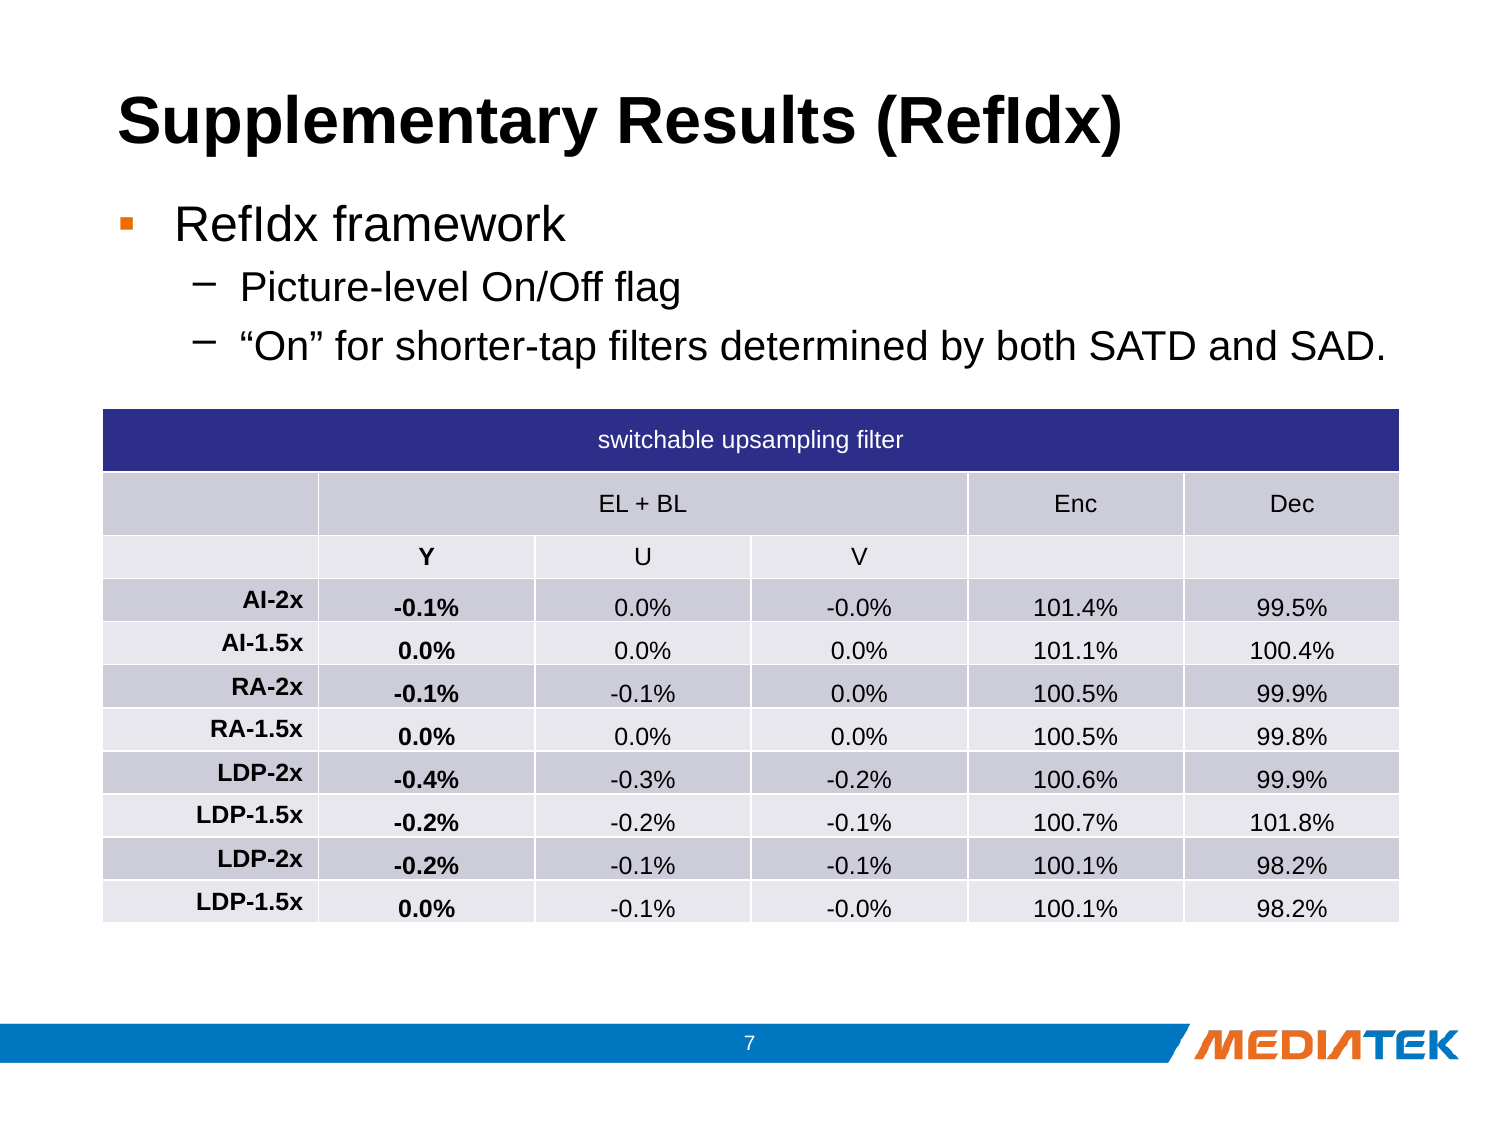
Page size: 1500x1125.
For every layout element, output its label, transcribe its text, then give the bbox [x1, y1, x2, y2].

table_cell AI-2x [103, 579, 318, 621]
table_cell 0.0% [319, 881, 534, 922]
table_cell -0.2% [319, 795, 534, 836]
table_cell 100.4% [1185, 622, 1399, 664]
table_cell -0.1% [536, 838, 750, 879]
table_cell -0.1% [536, 881, 750, 922]
table_cell 98.2% [1185, 838, 1399, 879]
picture [789, 1023, 1459, 1063]
table_cell [969, 536, 1183, 578]
list RefIdx framework Picture-level On/Off flag “On” for shorter-tap filters determined by both SATD and SAD. [102, 184, 1425, 998]
table_cell 98.2% [1185, 881, 1399, 922]
table_cell [103, 473, 318, 535]
table_cell -0.1% [536, 665, 750, 707]
table_cell 100.1% [969, 838, 1183, 879]
table_cell Dec [1185, 473, 1399, 535]
table_header switchable upsampling filter [103, 409, 1399, 471]
table_cell AI-1.5x [103, 622, 318, 664]
table_cell 99.9% [1185, 752, 1399, 793]
table_cell 0.0% [536, 709, 750, 750]
table_cell 0.0% [536, 579, 750, 621]
table_cell Enc [969, 473, 1183, 535]
table_cell 100.5% [969, 709, 1183, 750]
table_cell -0.3% [536, 752, 750, 793]
table_cell 100.5% [969, 665, 1183, 707]
table_cell 100.6% [969, 752, 1183, 793]
title Supplementary Results (RefIdx) [101, 62, 1425, 172]
table_cell -0.0% [752, 881, 967, 922]
table_cell 99.5% [1185, 579, 1399, 621]
table_cell 100.1% [969, 881, 1183, 922]
table_cell 0.0% [319, 709, 534, 750]
picture [0, 1023, 711, 1063]
table_cell 101.1% [969, 622, 1183, 664]
table_cell 0.0% [536, 622, 750, 664]
table_cell 0.0% [752, 709, 967, 750]
table_cell RA-2x [103, 665, 318, 707]
table_cell 0.0% [752, 622, 967, 664]
table_cell RA-1.5x [103, 709, 318, 750]
table_cell 101.4% [969, 579, 1183, 621]
table_cell -0.1% [319, 665, 534, 707]
table_cell -0.0% [752, 579, 967, 621]
table_cell -0.2% [319, 838, 534, 879]
table_cell 0.0% [319, 622, 534, 664]
table_cell -0.2% [752, 752, 967, 793]
table_cell -0.2% [536, 795, 750, 836]
table_cell 99.8% [1185, 709, 1399, 750]
table_cell LDP-2x [103, 838, 318, 879]
table_cell LDP-1.5x [103, 881, 318, 922]
table_cell 99.9% [1185, 665, 1399, 707]
table_cell [1185, 536, 1399, 578]
table_cell LDP-1.5x [103, 795, 318, 836]
table_cell -0.1% [752, 838, 967, 879]
table_cell LDP-2x [103, 752, 318, 793]
table_cell 100.7% [969, 795, 1183, 836]
table_cell V [752, 536, 967, 578]
table_cell U [536, 536, 750, 578]
table_cell [103, 536, 318, 578]
table_cell -0.1% [752, 795, 967, 836]
table_cell Y [319, 536, 534, 578]
slide_number 6 [711, 1022, 789, 1090]
table_cell 0.0% [752, 665, 967, 707]
table_cell -0.1% [319, 579, 534, 621]
table_cell 101.8% [1185, 795, 1399, 836]
table_cell -0.4% [319, 752, 534, 793]
table_cell EL + BL [319, 473, 967, 535]
